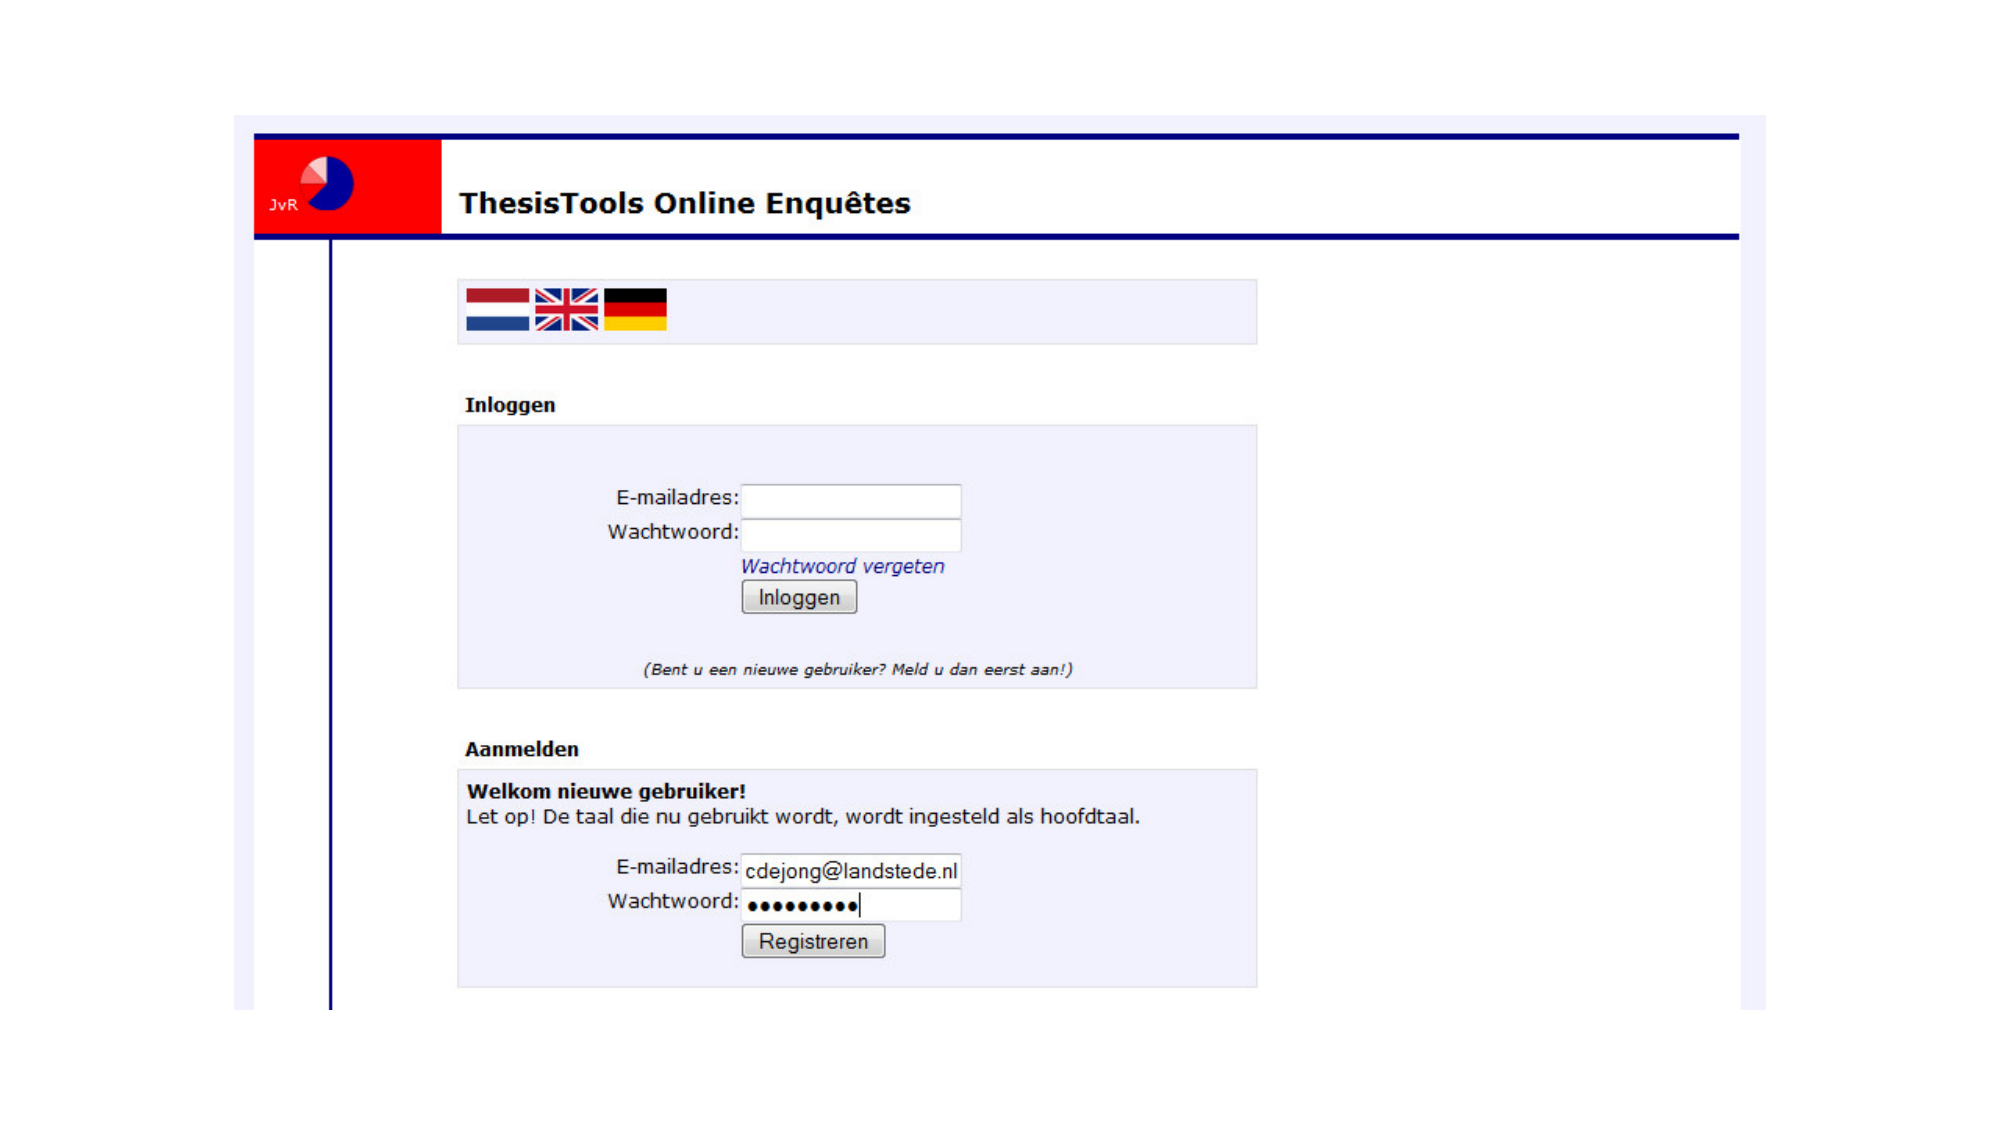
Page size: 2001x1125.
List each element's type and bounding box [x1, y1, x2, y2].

picture [234, 115, 1766, 1010]
